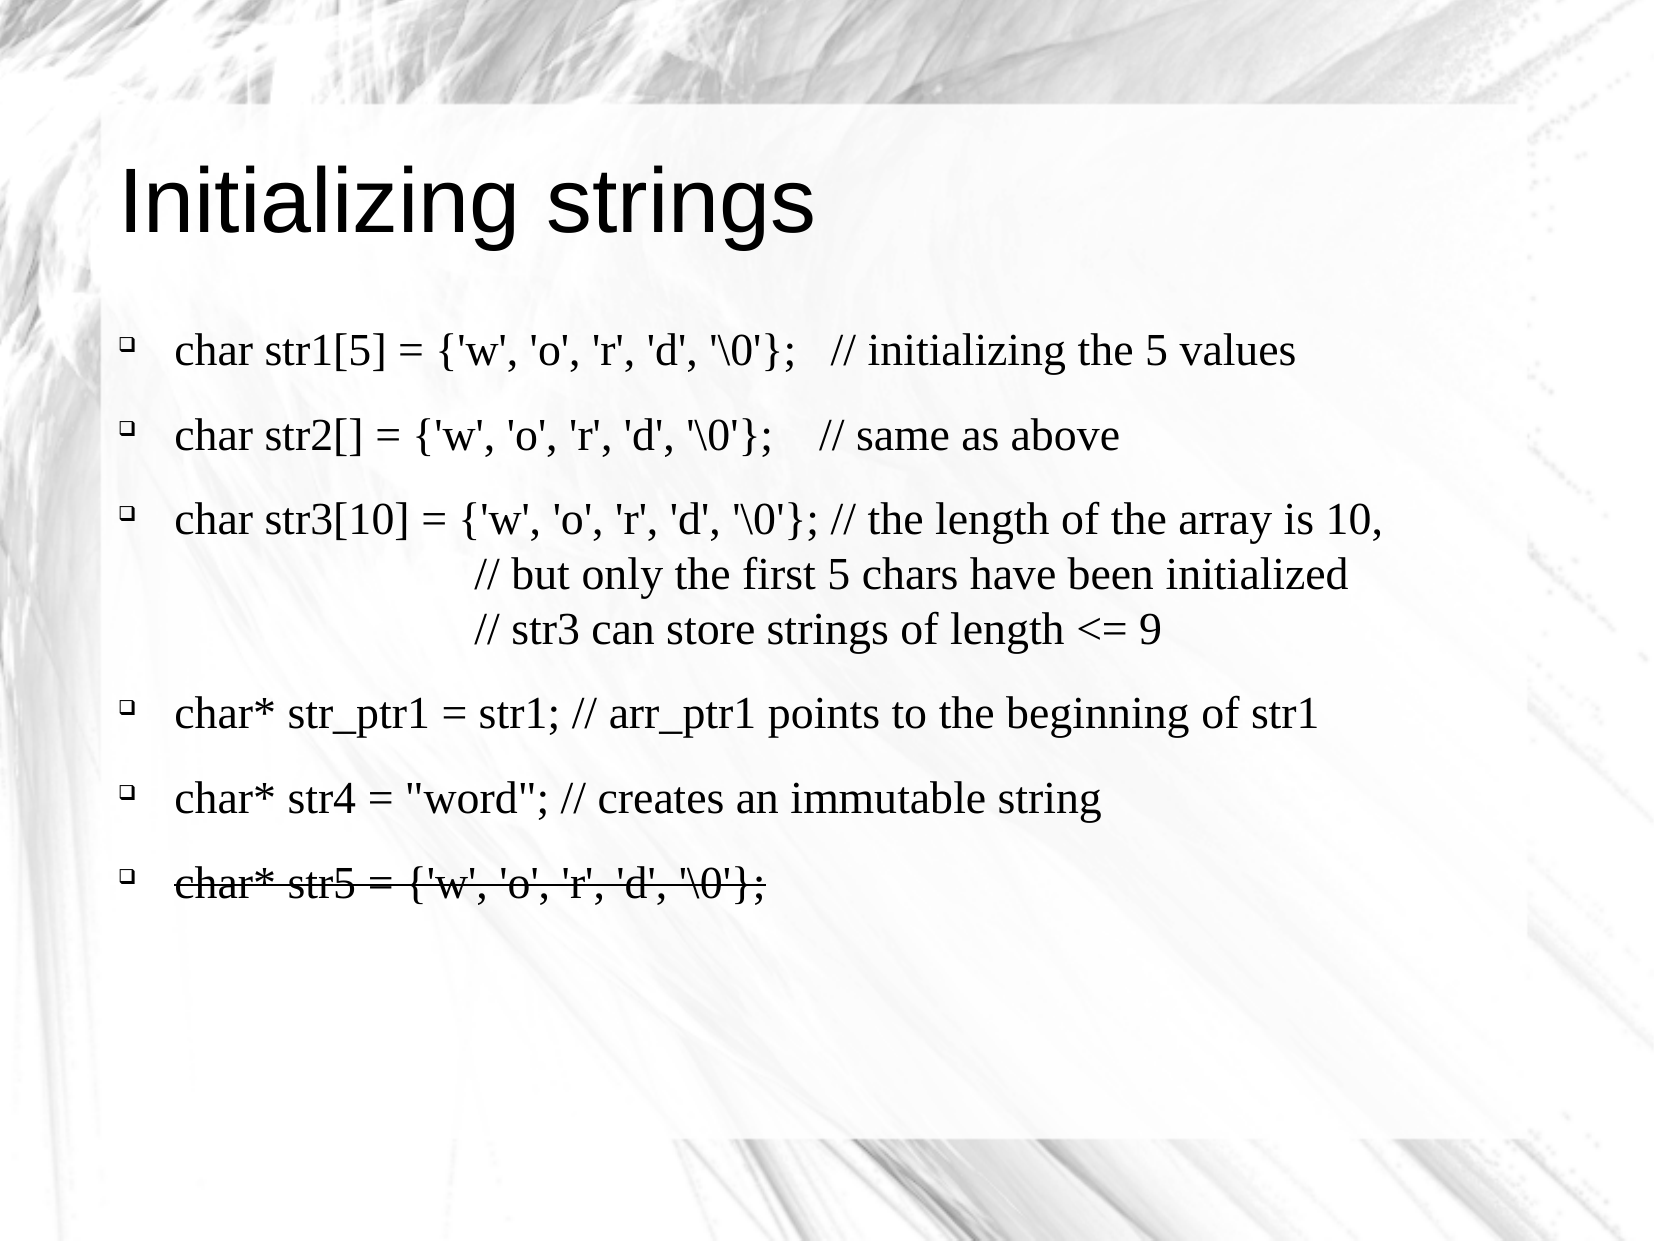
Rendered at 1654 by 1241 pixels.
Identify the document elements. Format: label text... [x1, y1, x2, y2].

list char str1[5] = {'w', 'o', 'r', 'd', '\0'}; // initializing the 5 values char str2[] = {'w', 'o', 'r', 'd', '\0'}; // same as above char str3[10] = {'w', 'o', 'r', 'd', '\0'}; // the length of the array is 10, // but only the first 5 chars have been initialized // str3 can store strings of length <= 9 char* str_ptr1 = str1; // arr_ptr1 points to the beginning of str1 char* str4 = "word"; // creates an immutable string char* str5 = {'w', 'o', 'r', 'd', '\0'}; [118, 319, 1571, 1109]
title Initializing strings [118, 93, 1506, 299]
picture [0, 0, 1654, 1241]
